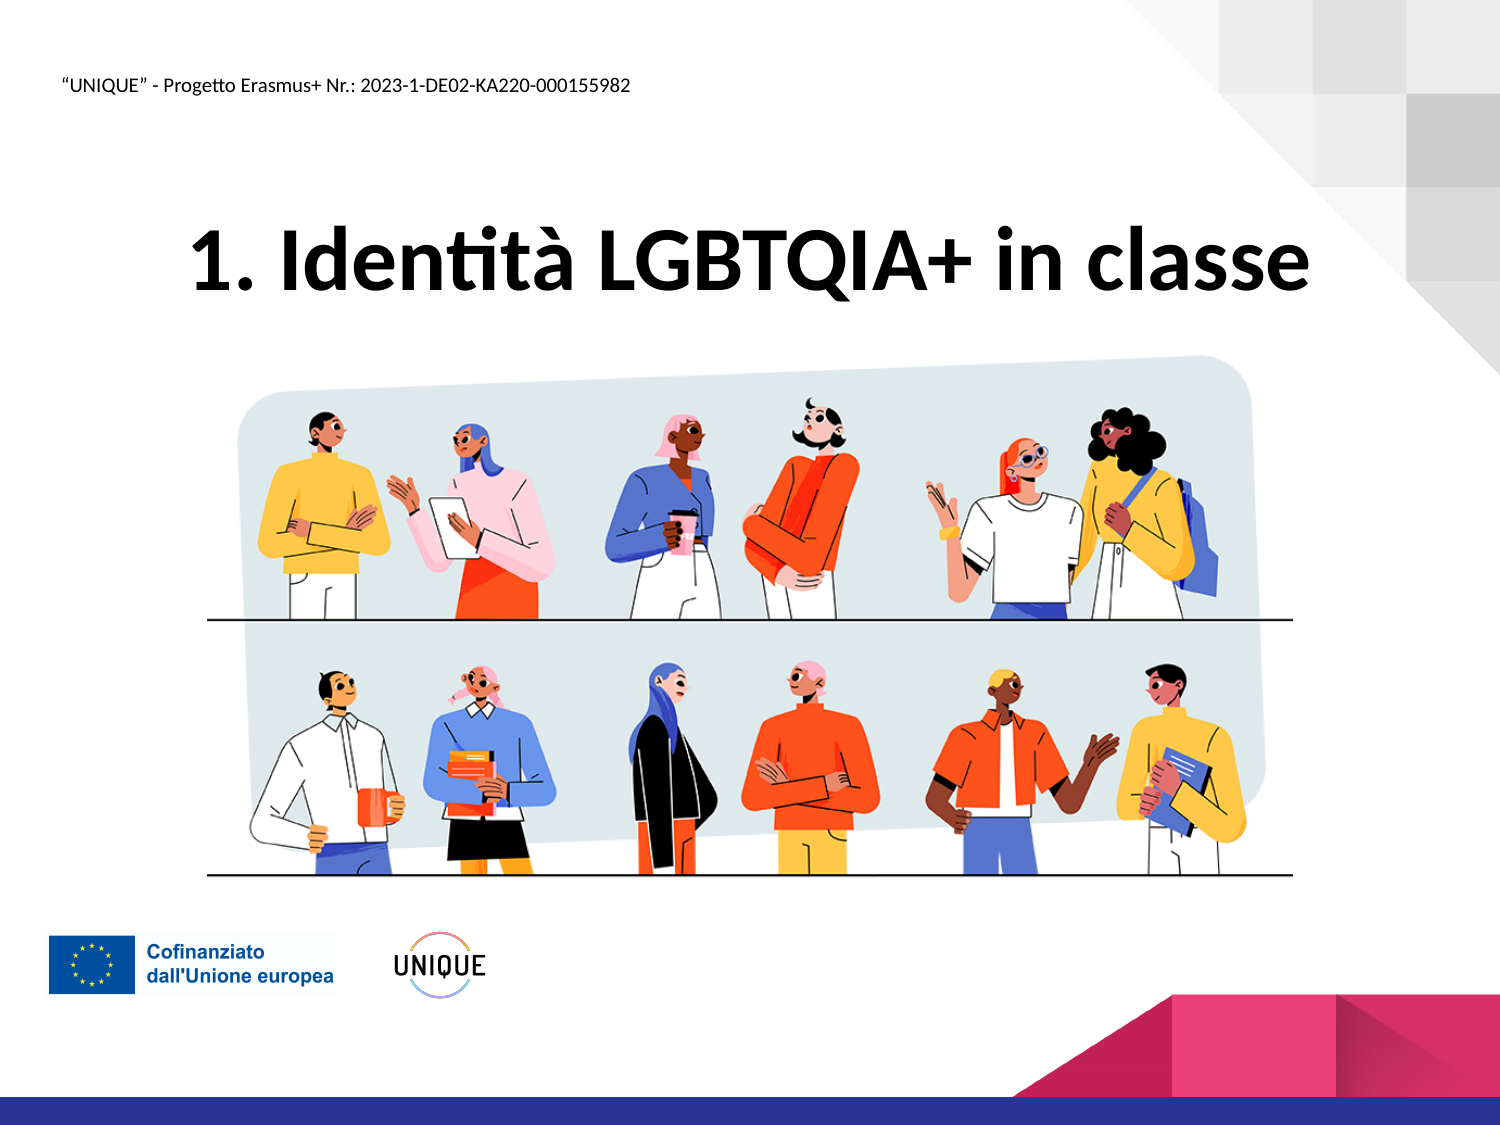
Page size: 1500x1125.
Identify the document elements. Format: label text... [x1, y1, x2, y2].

picture [207, 344, 1293, 898]
picture [0, 919, 1500, 1125]
title 1. Identità LGBTQIA+ in classe [112, 132, 1388, 375]
picture [1125, 0, 1500, 375]
